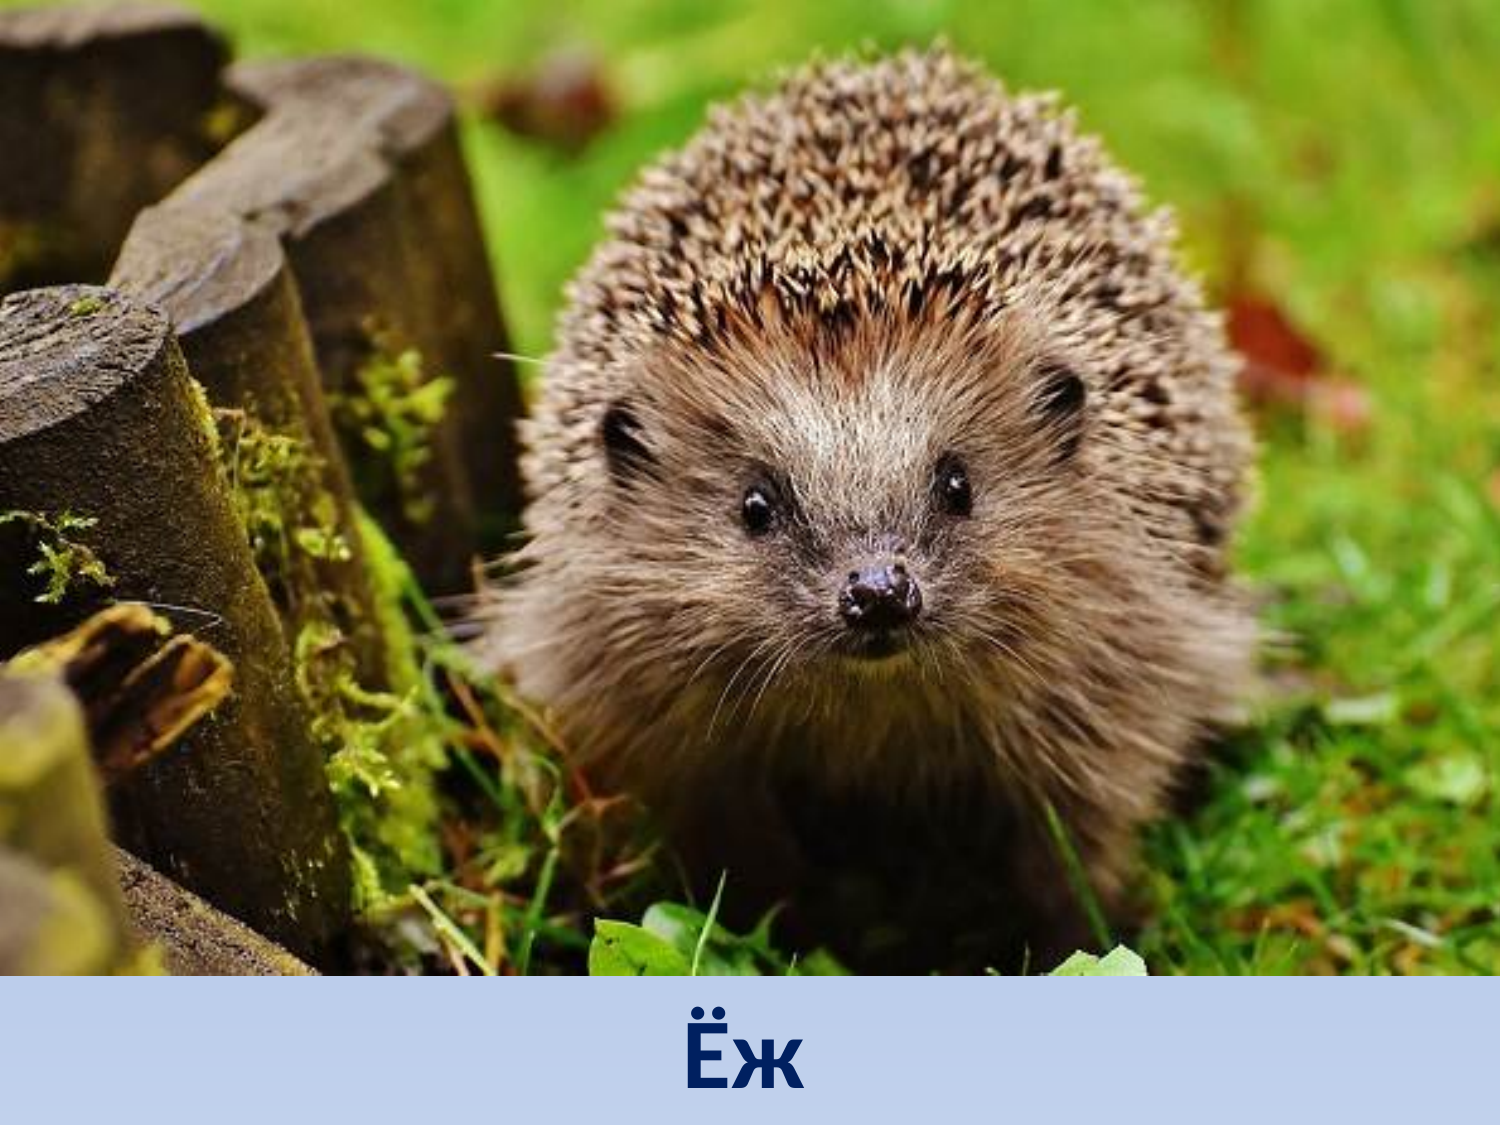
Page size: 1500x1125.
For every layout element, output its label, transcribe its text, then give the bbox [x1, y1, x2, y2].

picture [0, 0, 1500, 977]
text_box Ёж [668, 984, 821, 1116]
